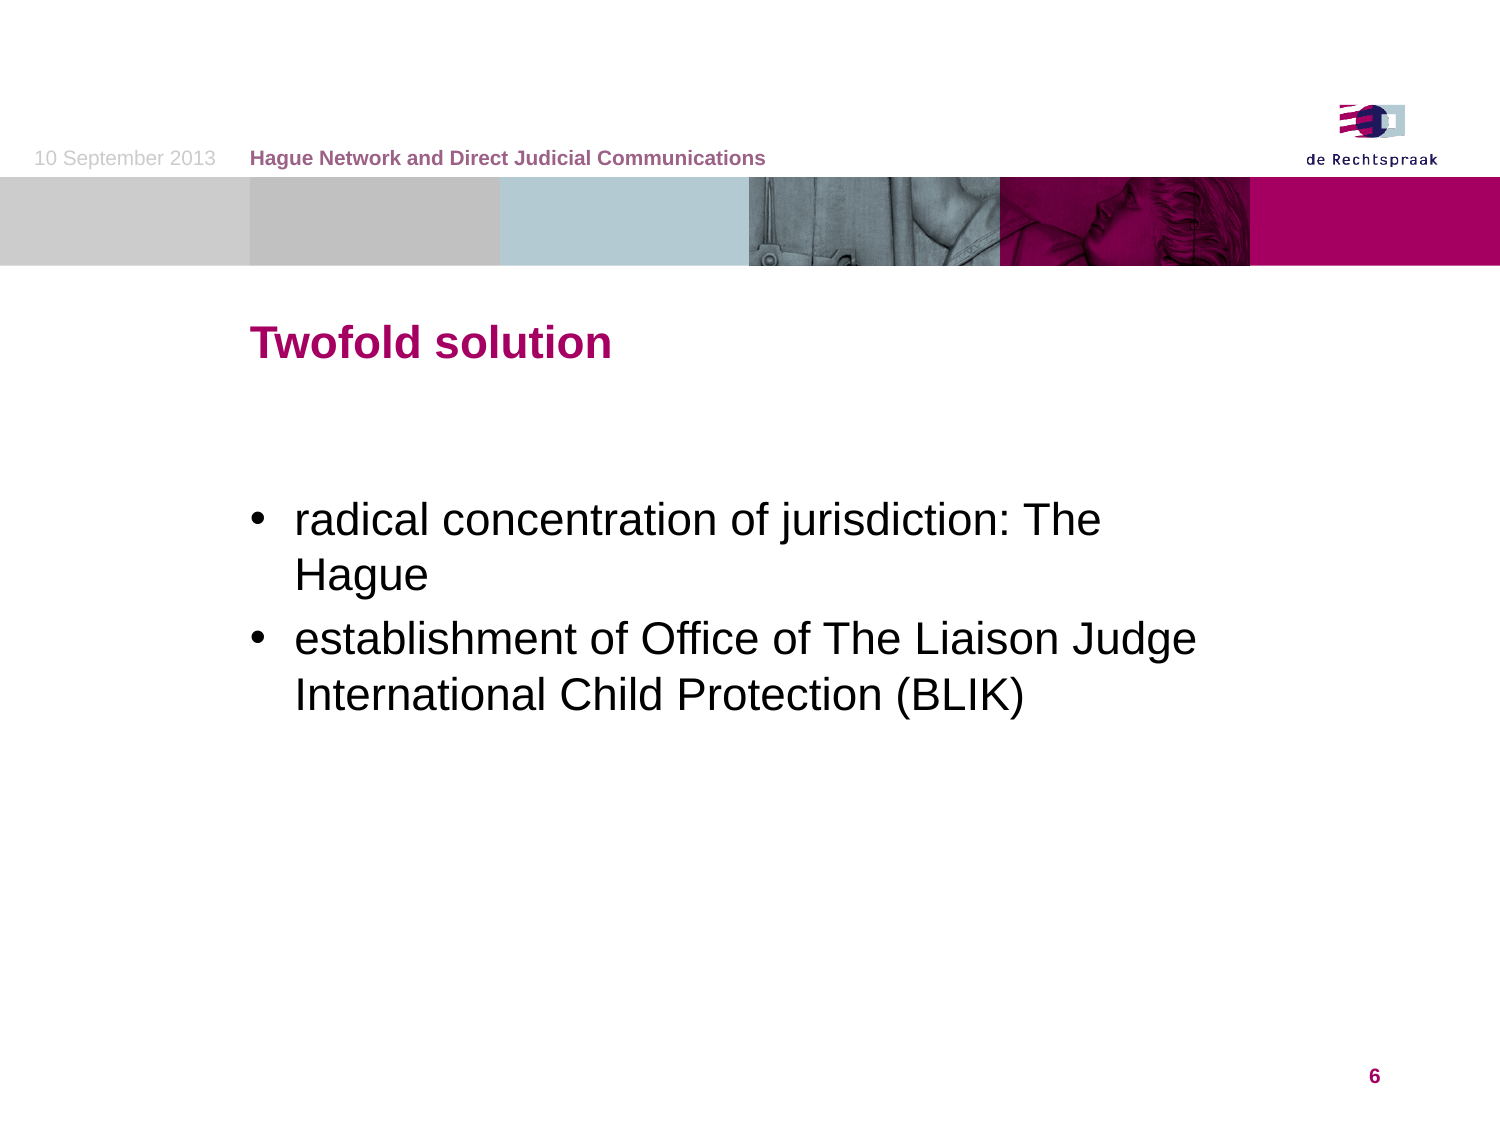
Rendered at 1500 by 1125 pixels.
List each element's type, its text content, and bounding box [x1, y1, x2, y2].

list radical concentration of jurisdiction: The Hague establishment of Office of The Liaison Judge International Child Protection (BLIK) [249, 490, 1250, 1073]
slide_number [0, 141, 249, 170]
picture [1290, 88, 1454, 167]
title Twofold solution [249, 312, 1250, 423]
slide_number 6 [1345, 1062, 1405, 1091]
footer Hague Network and Direct Judicial Communications [249, 141, 1250, 170]
picture [749, 177, 1250, 266]
